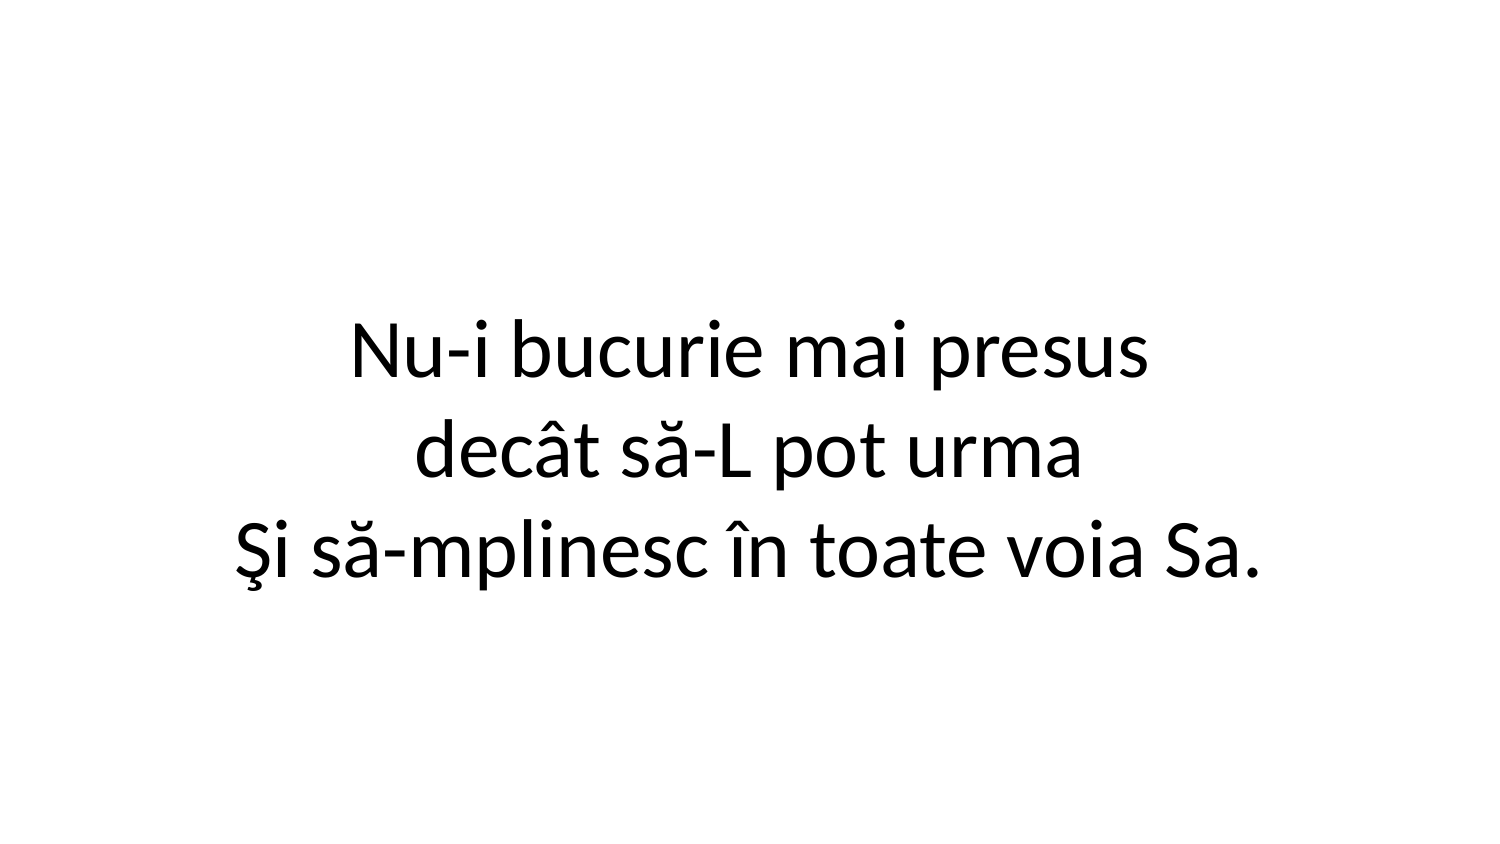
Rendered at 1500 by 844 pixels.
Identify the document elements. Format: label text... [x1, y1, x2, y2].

text_box Nu-i bucurie mai presus decât să-L pot urma Şi să-mplinesc în toate voia Sa. [219, 242, 1281, 602]
